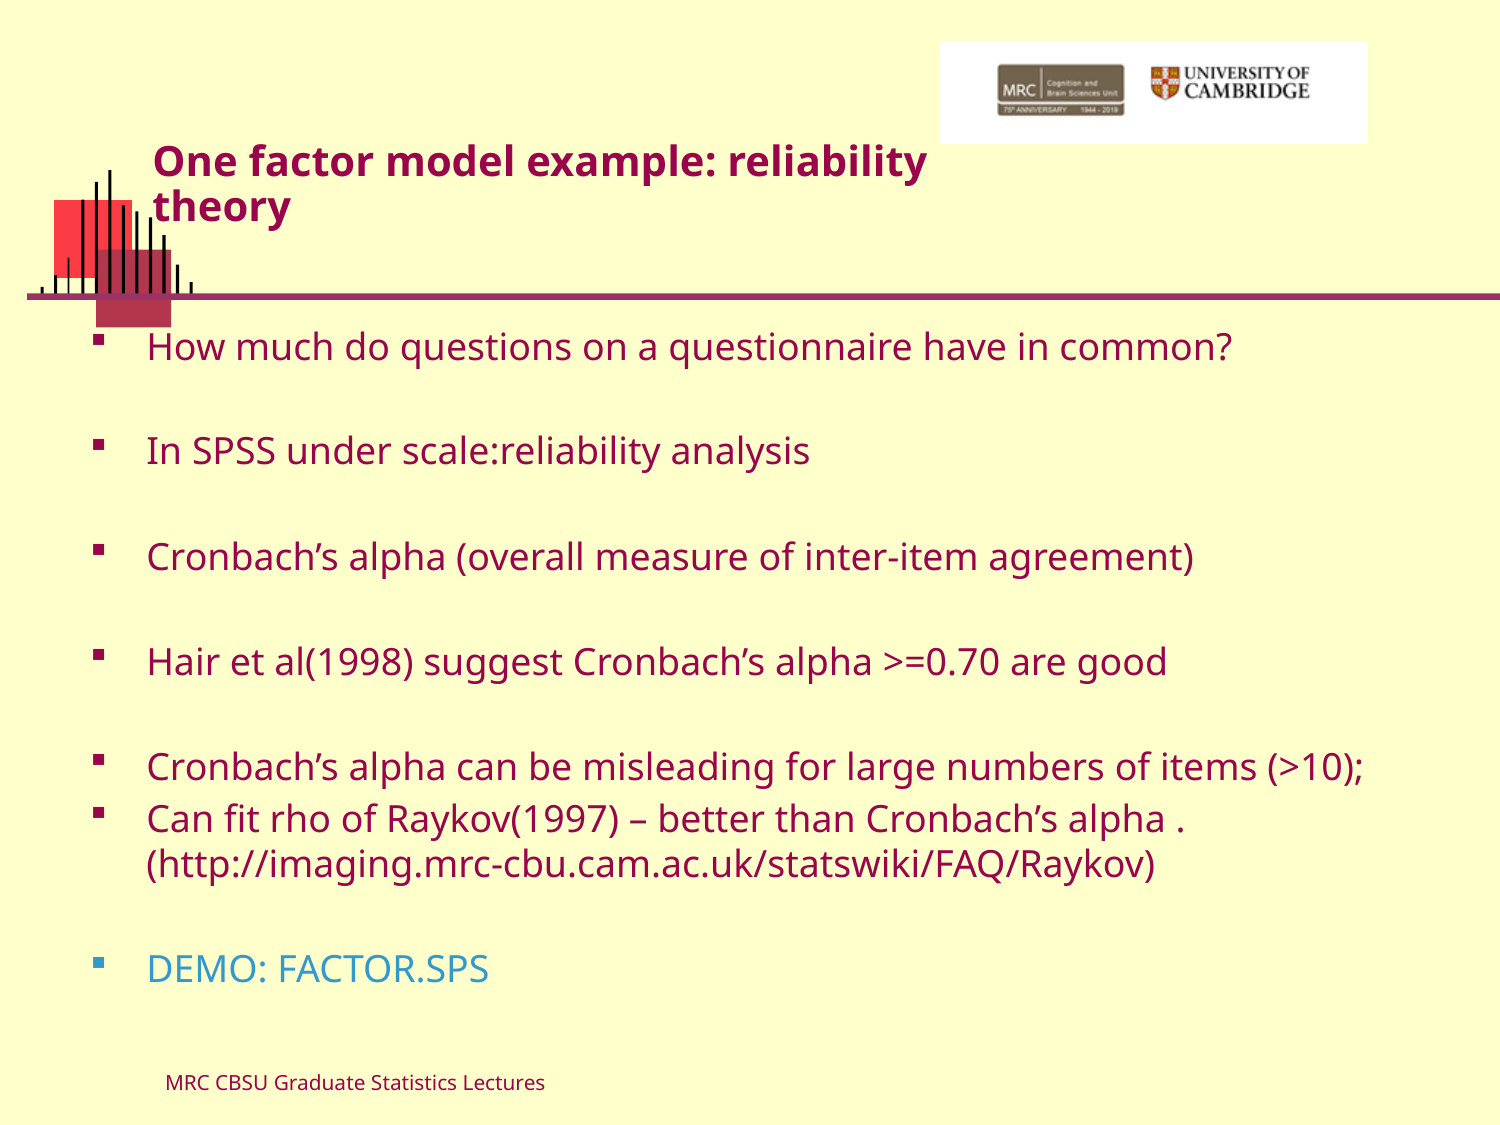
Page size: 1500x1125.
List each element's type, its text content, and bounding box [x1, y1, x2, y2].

title One factor model example: reliability theory [137, 137, 988, 233]
list How much do questions on a questionnaire have in common? In SPSS under scale:reliability analysis Cronbach’s alpha (overall measure of inter-item agreement) Hair et al(1998) suggest Cronbach’s alpha >=0.70 are good Cronbach’s alpha can be misleading for large numbers of items (>10); Can fit rho of Raykov(1997) – better than Cronbach’s alpha . (http://imaging.mrc-cbu.cam.ac.uk/statswiki/FAQ/Raykov) DEMO: FACTOR.SPS [75, 262, 1425, 1038]
picture [939, 42, 1368, 144]
footer MRC CBSU Graduate Statistics Lectures [149, 1062, 988, 1101]
